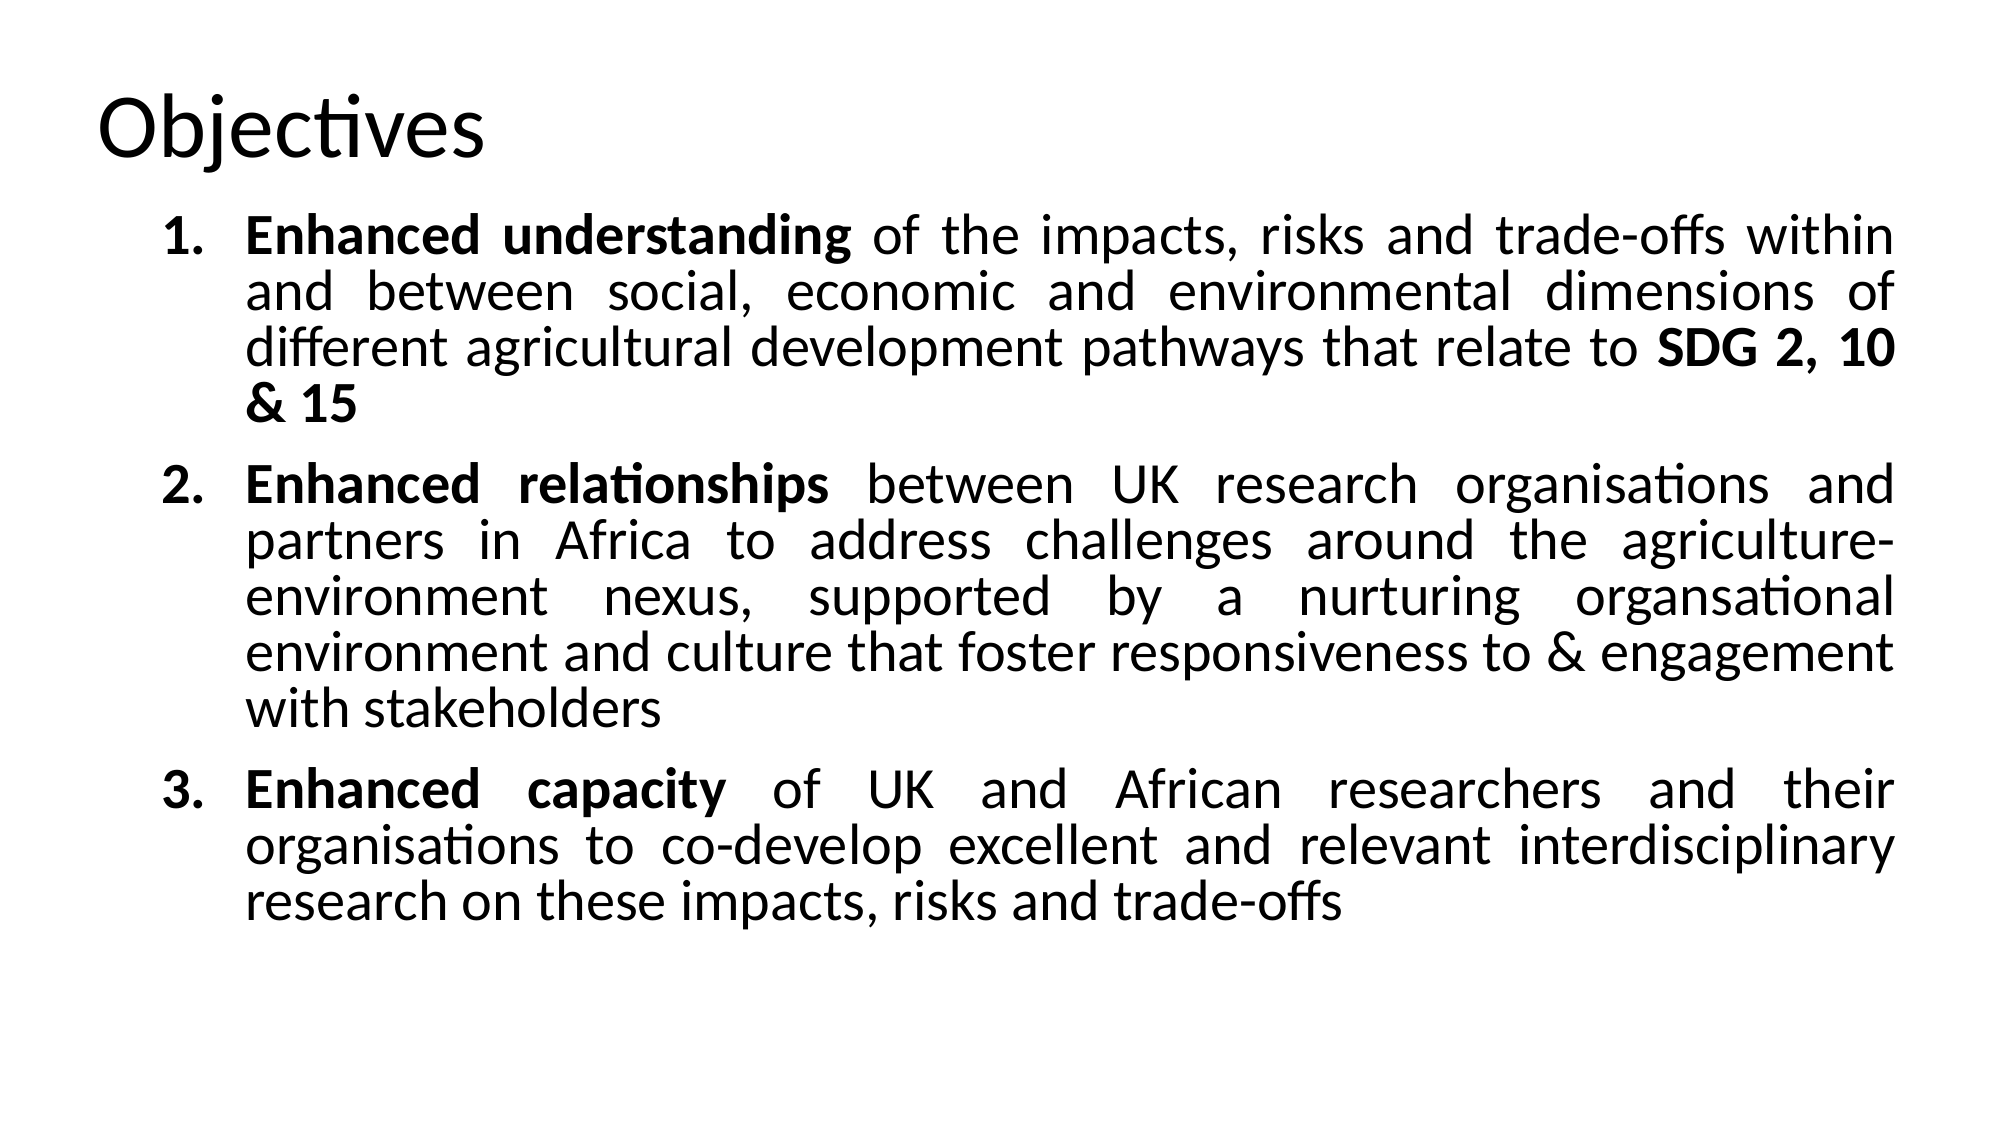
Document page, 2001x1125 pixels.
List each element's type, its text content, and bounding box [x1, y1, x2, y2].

list [97, 162, 1823, 1007]
text_box Enhanced understanding of the impacts, risks and trade-offs within and between social, economic and environmental dimensions of different agricultural development pathways that relate to SDG 2, 10 & 15 Enhanced relationships between UK research organisations and partners in Africa to address challenges around the agriculture-environment nexus, supported by a nurturing organsational environment and culture that foster responsiveness to & engagement with stakeholders Enhanced capacity of UK and African researchers and their organisations to co-develop excellent and relevant interdisciplinary research on these impacts, risks and trade-offs [146, 202, 1911, 1001]
text_box Objectives [83, 57, 1084, 183]
